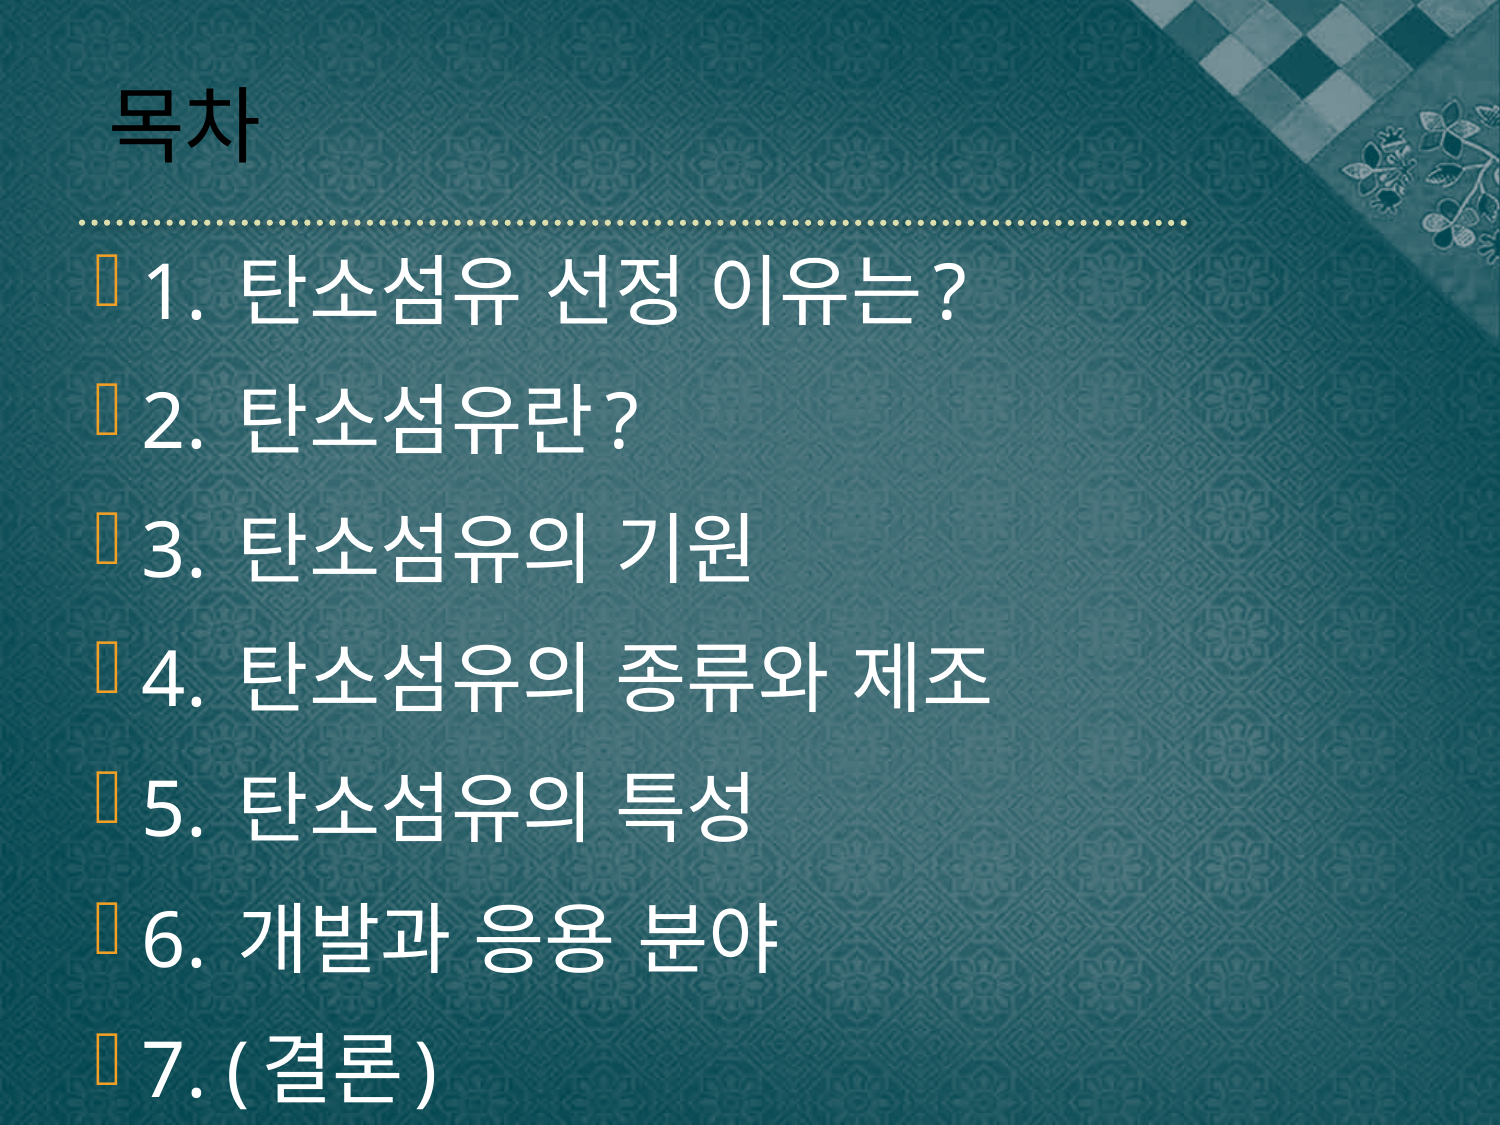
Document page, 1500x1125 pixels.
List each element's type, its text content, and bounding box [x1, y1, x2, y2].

title 목차 [93, 46, 1214, 200]
list 1. 탄소섬유 선정 이유는? 2. 탄소섬유란? 3. 탄소섬유의 기원 4. 탄소섬유의 종류와 제조 5. 탄소섬유의 특성 6. 개발과 응용 분야 7. (결론) [79, 234, 1430, 1125]
